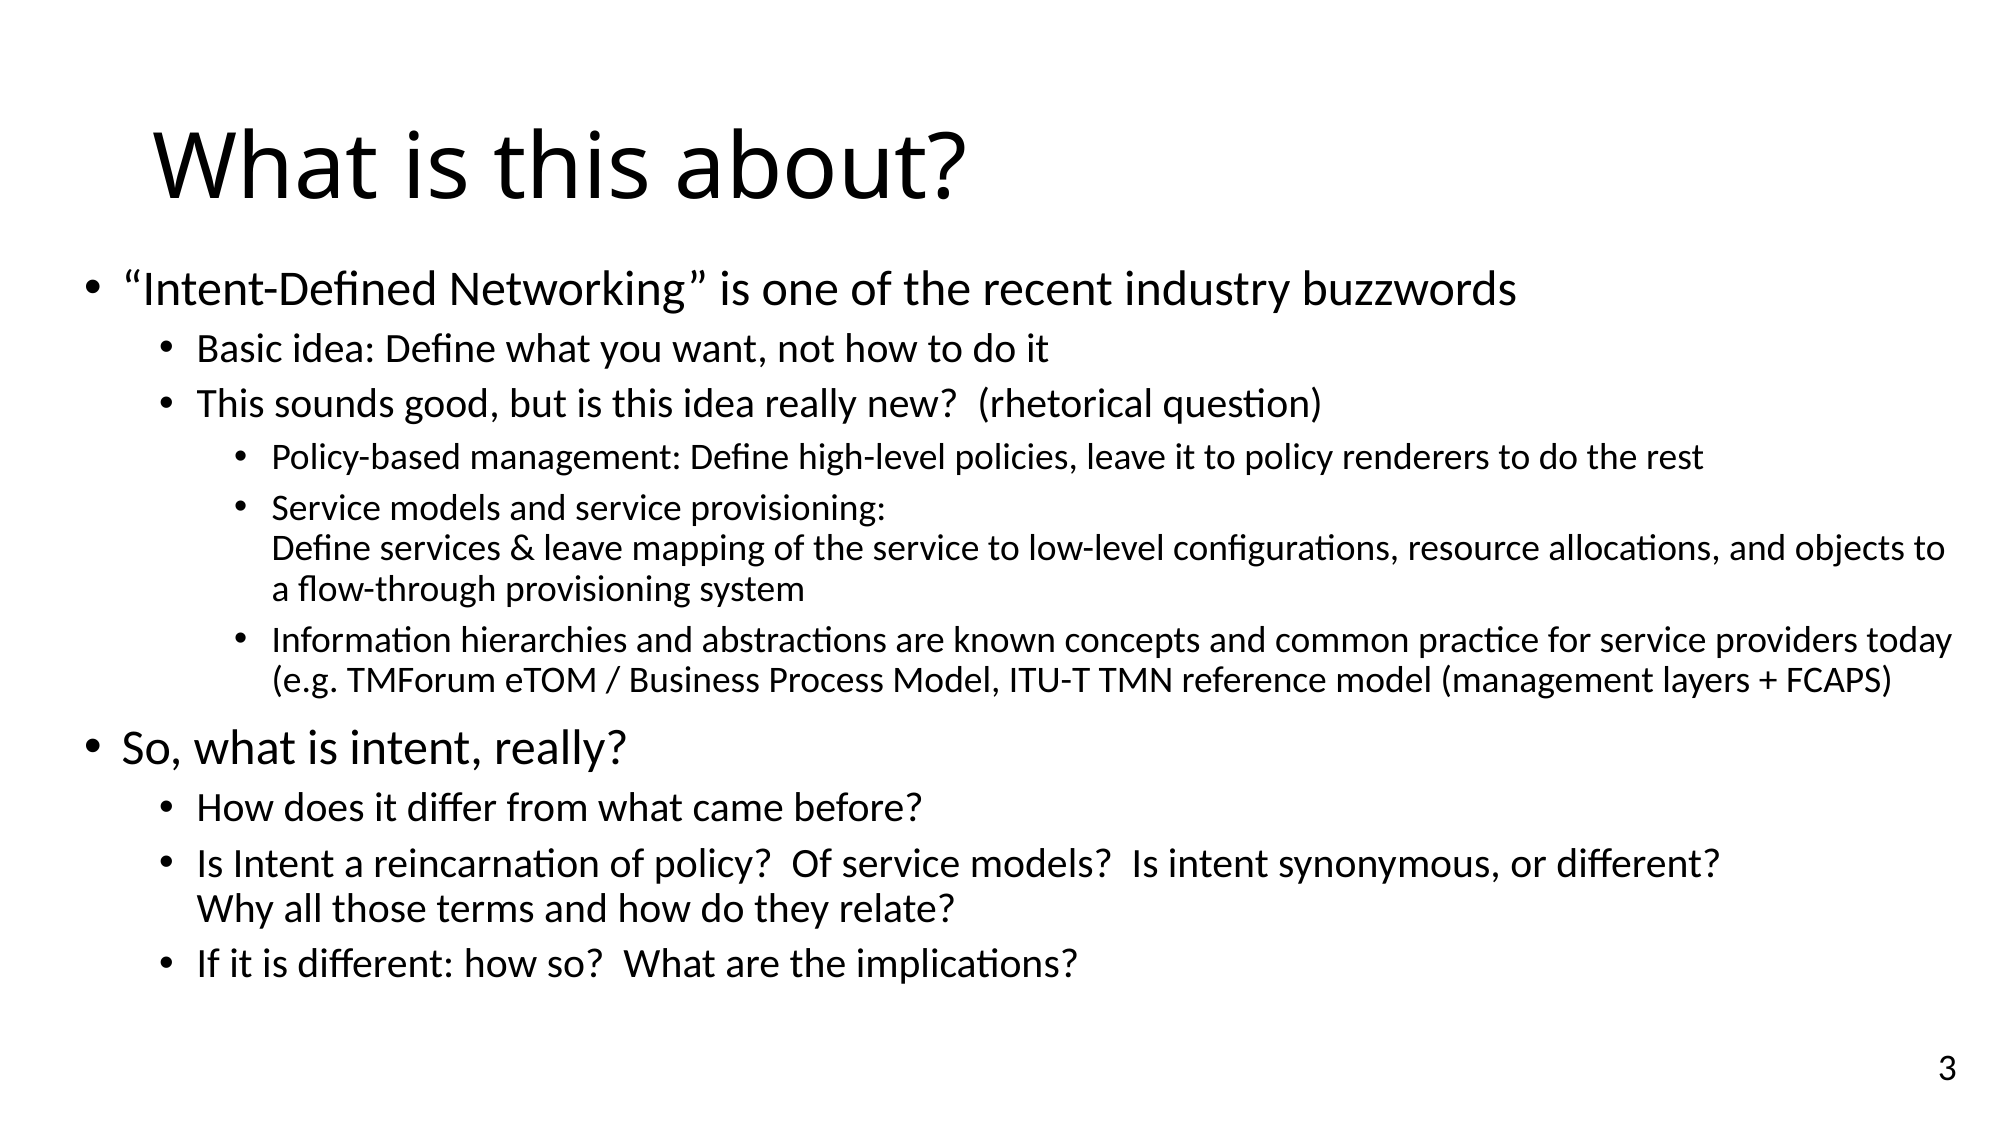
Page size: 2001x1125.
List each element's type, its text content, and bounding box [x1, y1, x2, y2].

list “Intent-Defined Networking” is one of the recent industry buzzwords Basic idea: Define what you want, not how to do it This sounds good, but is this idea really new? (rhetorical question) Policy-based management: Define high-level policies, leave it to policy renderers to do the rest Service models and service provisioning: Define services & leave mapping of the service to low-level configurations, resource allocations, and objects to a flow-through provisioning system Information hierarchies and abstractions are known concepts and common practice for service providers today (e.g. TMForum eTOM / Business Process Model, ITU-T TMN reference model (management layers + FCAPS) So, what is intent, really? How does it differ from what came before? Is Intent a reincarnation of policy? Of service models? Is intent synonymous, or different? Why all those terms and how do they relate? If it is different: how so? What are the implications? [69, 254, 1972, 1117]
title What is this about? [137, 59, 1863, 254]
text_box 3 [1819, 1035, 1972, 1095]
